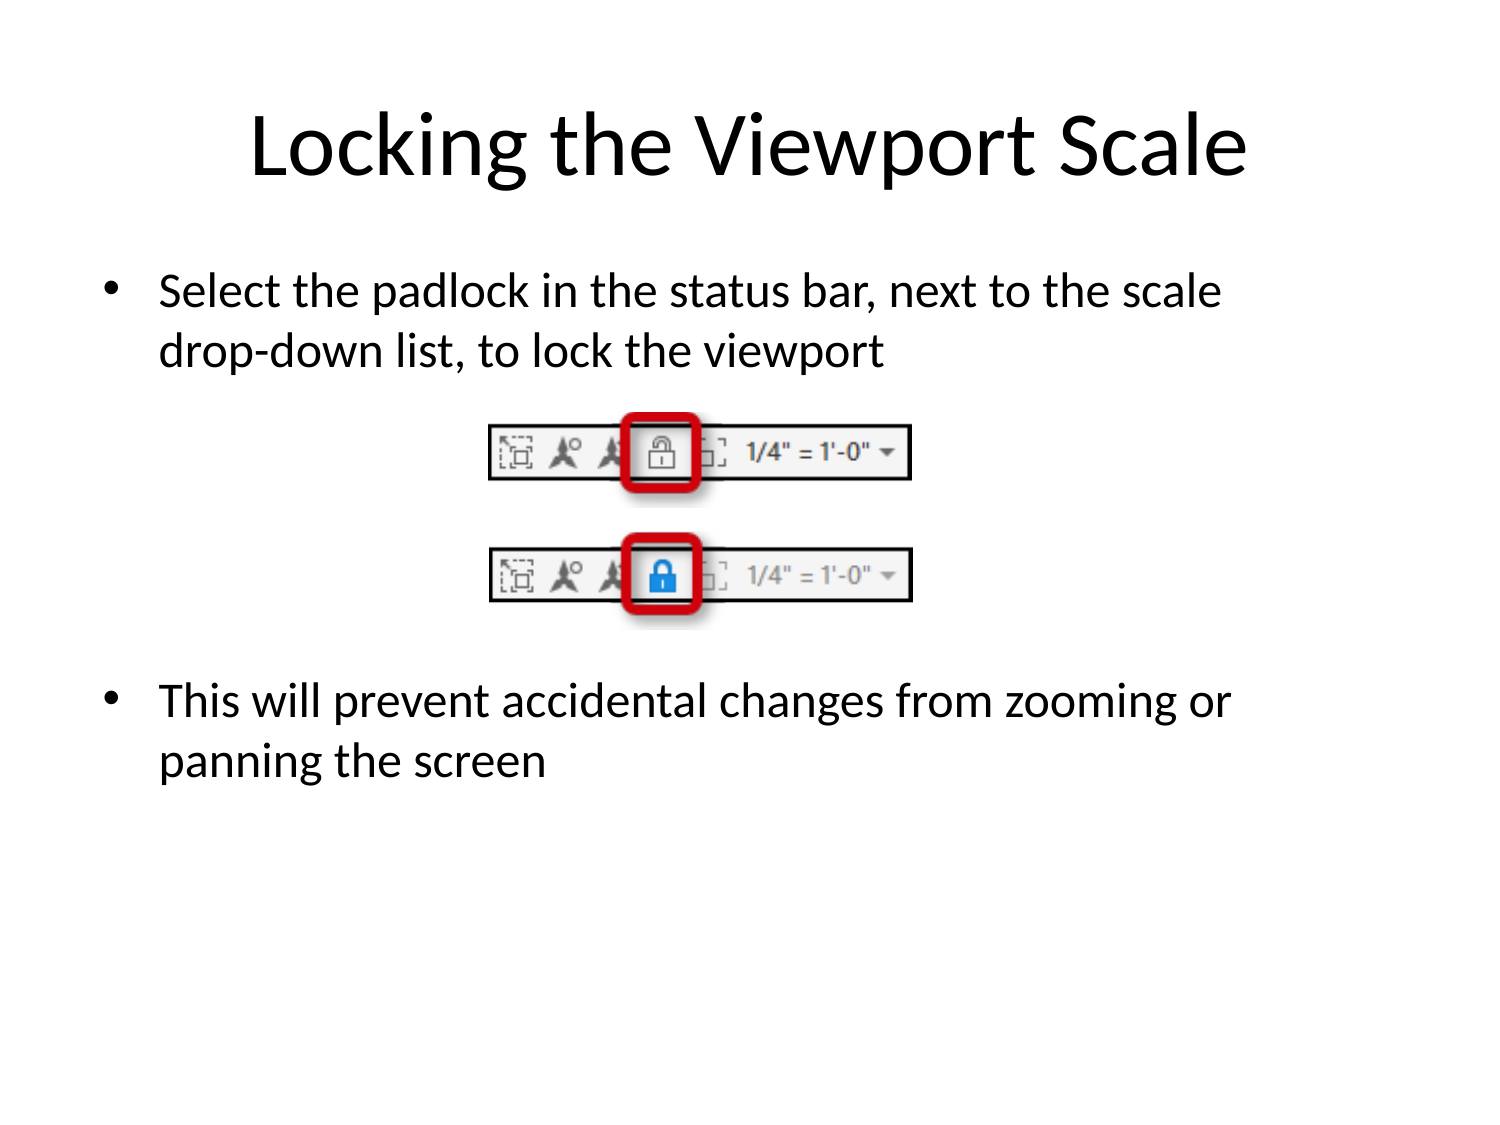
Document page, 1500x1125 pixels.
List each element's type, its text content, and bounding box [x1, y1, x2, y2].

picture [489, 531, 913, 630]
list Select the padlock in the status bar, next to the scale drop-down list, to lock the viewport This will prevent accidental changes from zooming or panning the screen [87, 249, 1313, 950]
picture [488, 412, 912, 509]
title Locking the Viewport Scale [75, 45, 1425, 233]
